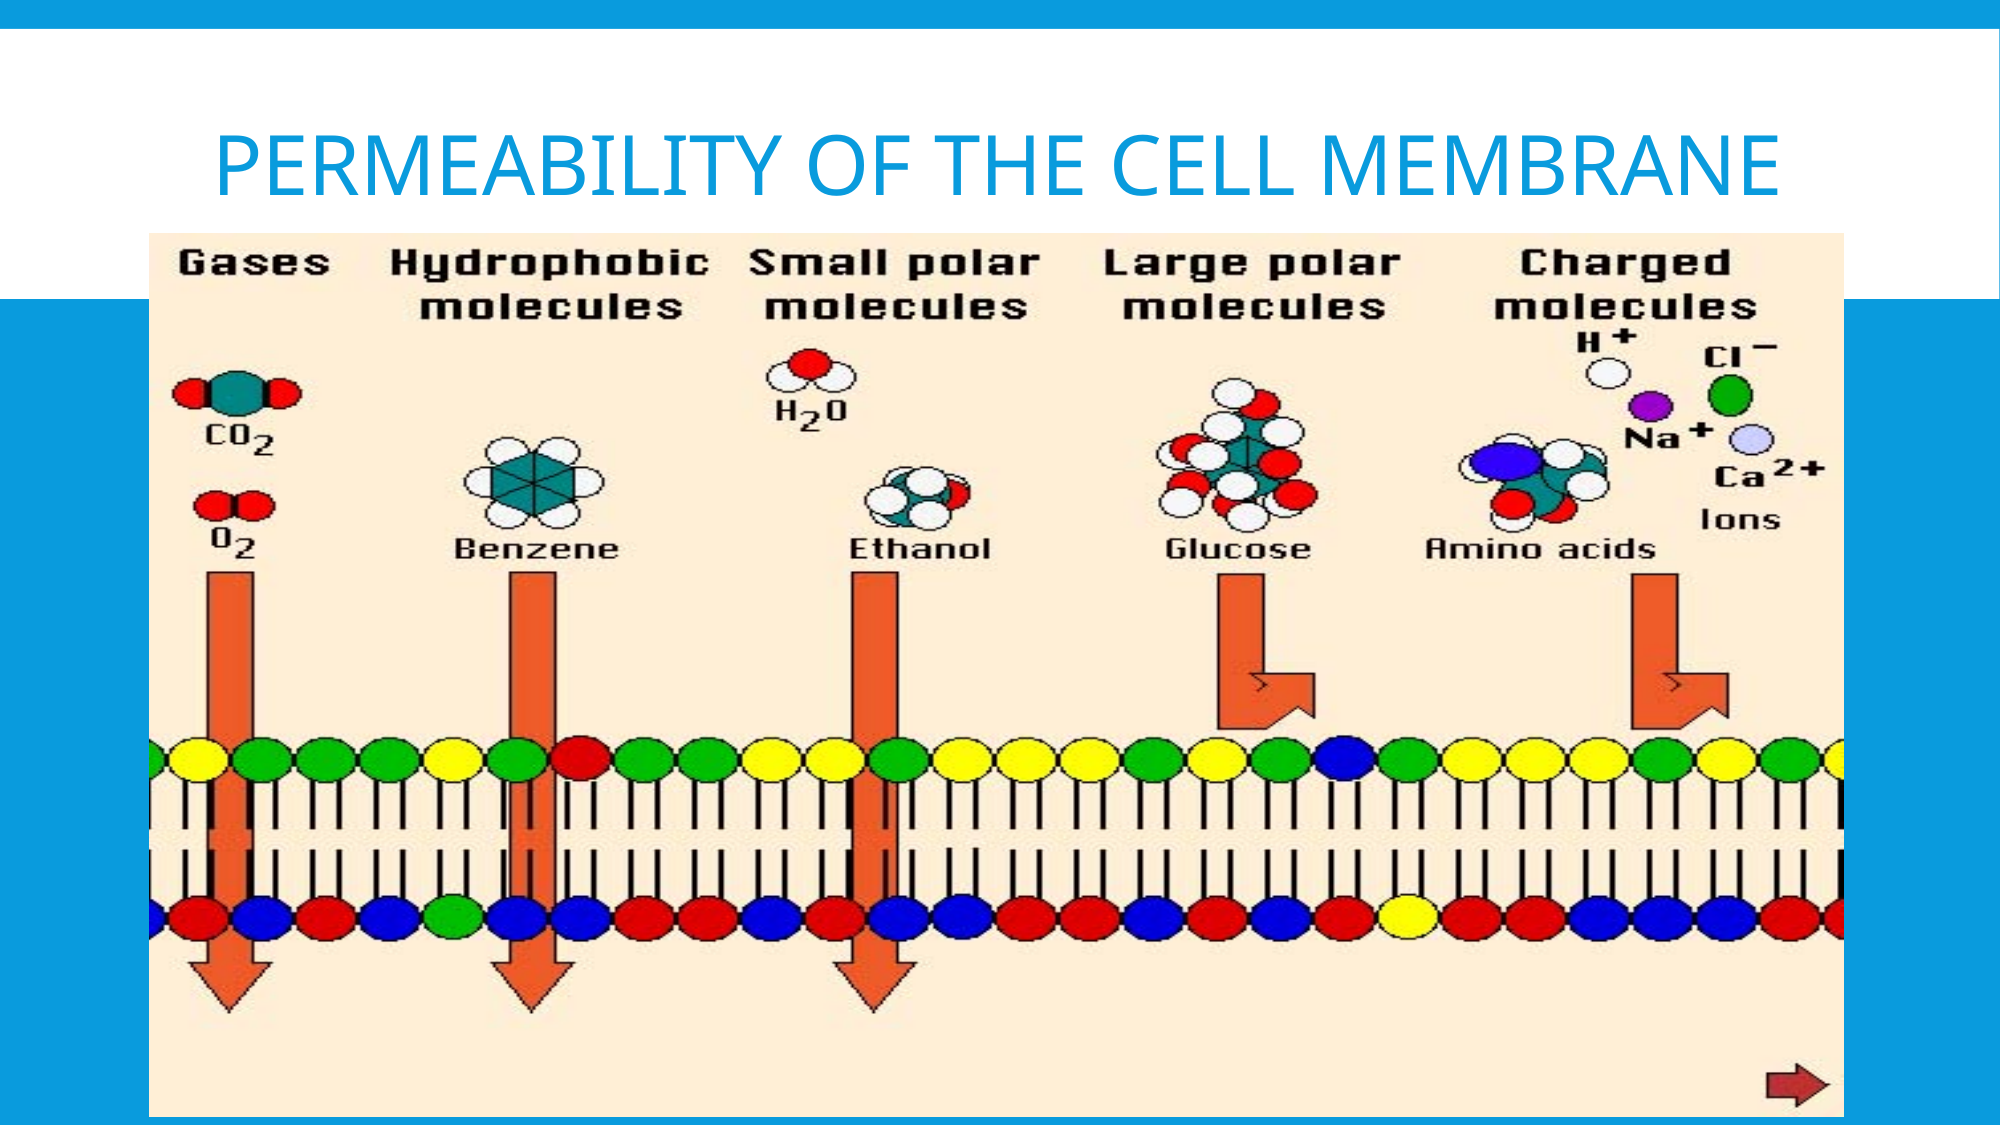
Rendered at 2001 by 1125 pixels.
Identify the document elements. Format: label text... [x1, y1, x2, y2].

picture [148, 233, 1844, 1116]
title Permeability of the Cell Membrane [197, 46, 1803, 229]
